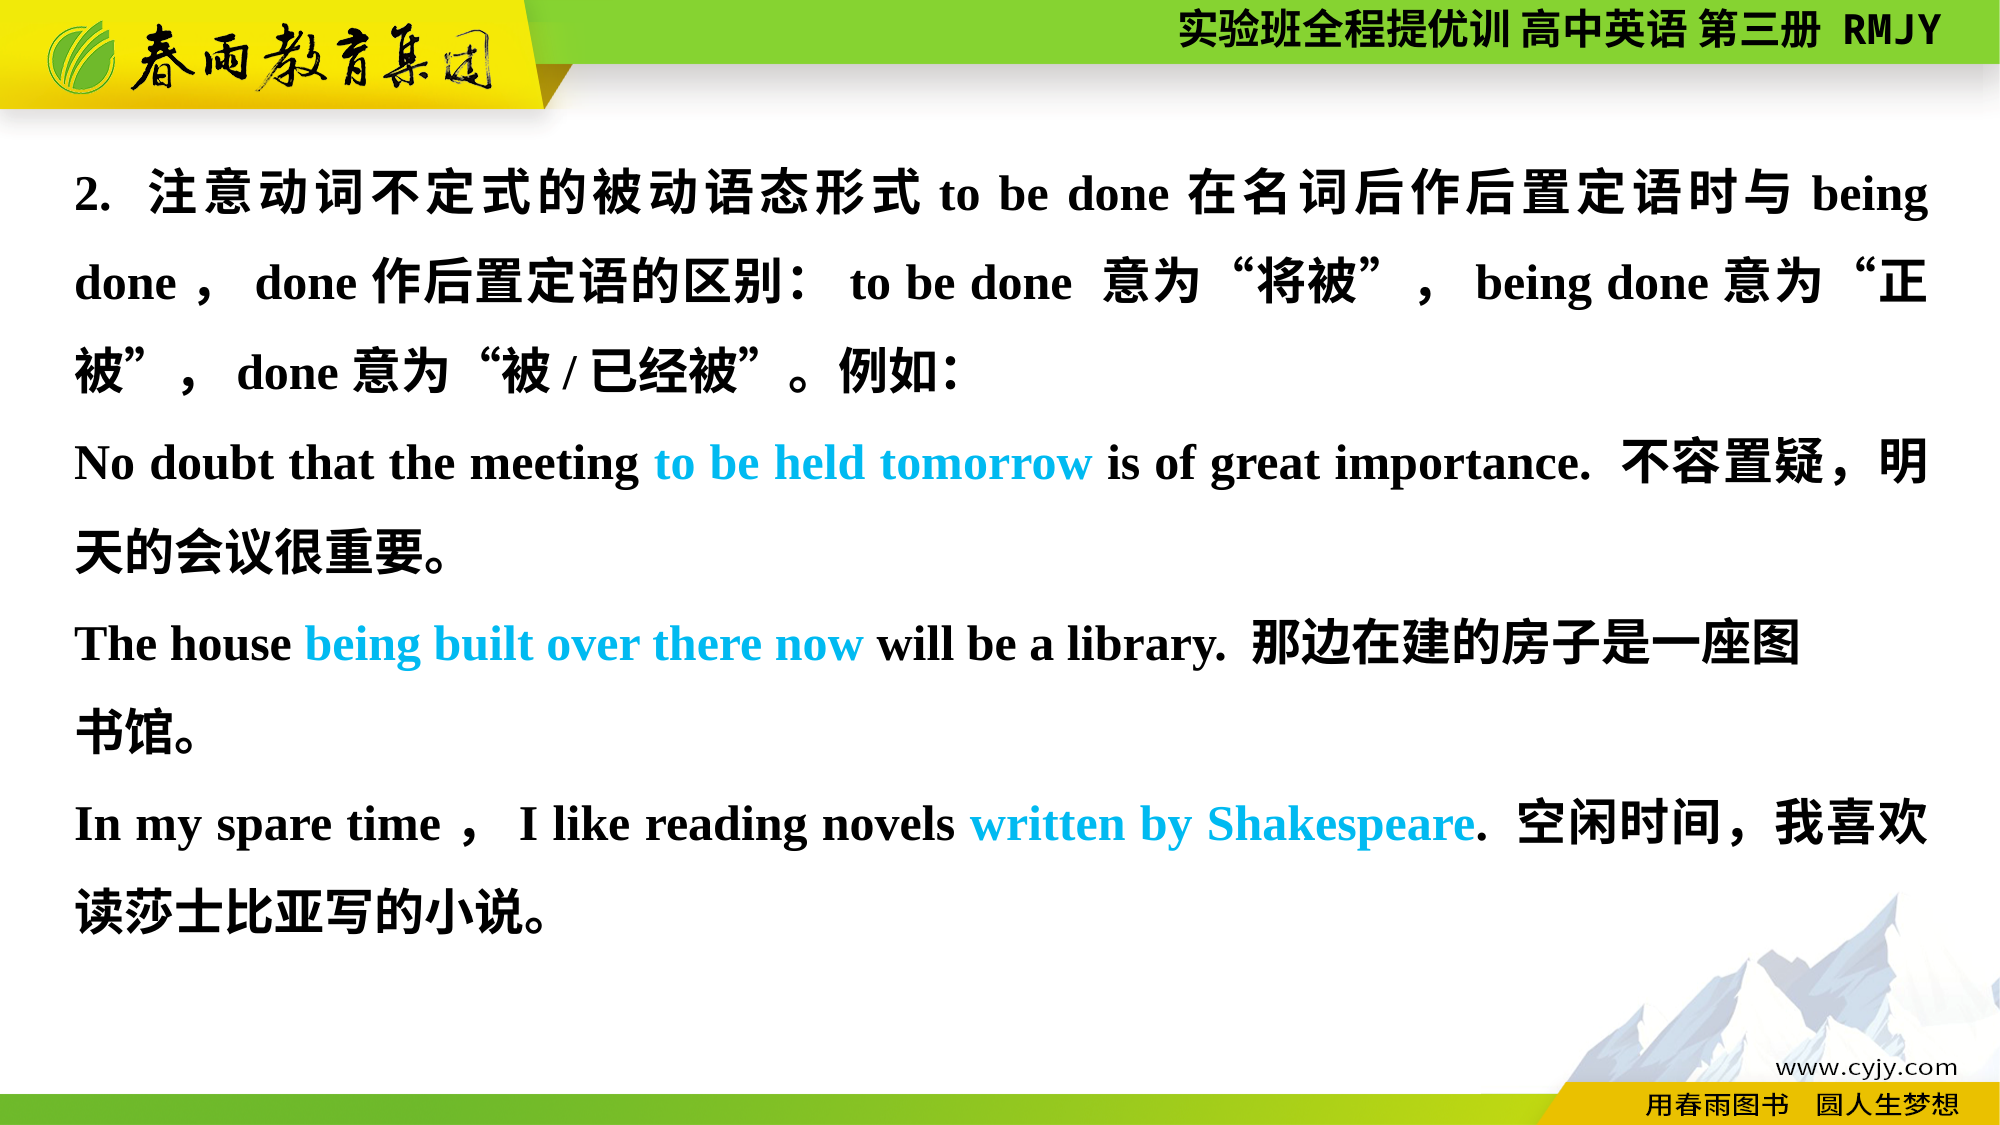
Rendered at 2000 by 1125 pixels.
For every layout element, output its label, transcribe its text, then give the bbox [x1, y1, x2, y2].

list 2. 注意动词不定式的被动语态形式to be done在名词后作后置定语时与being done，done作后置定语的区别：to be done 意为“将被”，being done意为“正被”，done意为“被/已经被”。例如： No doubt that the meeting to be held tomorrow is of great importance. 不容置疑，明天的会议很重要。 The house being built over there now will be a library. 那边在建的房子是一座图 书馆。 In my spare time，I like reading novels written by Shakespeare. 空闲时间，我喜欢读莎士比亚写的小说。 [59, 122, 1944, 944]
picture [0, 0, 2000, 1125]
